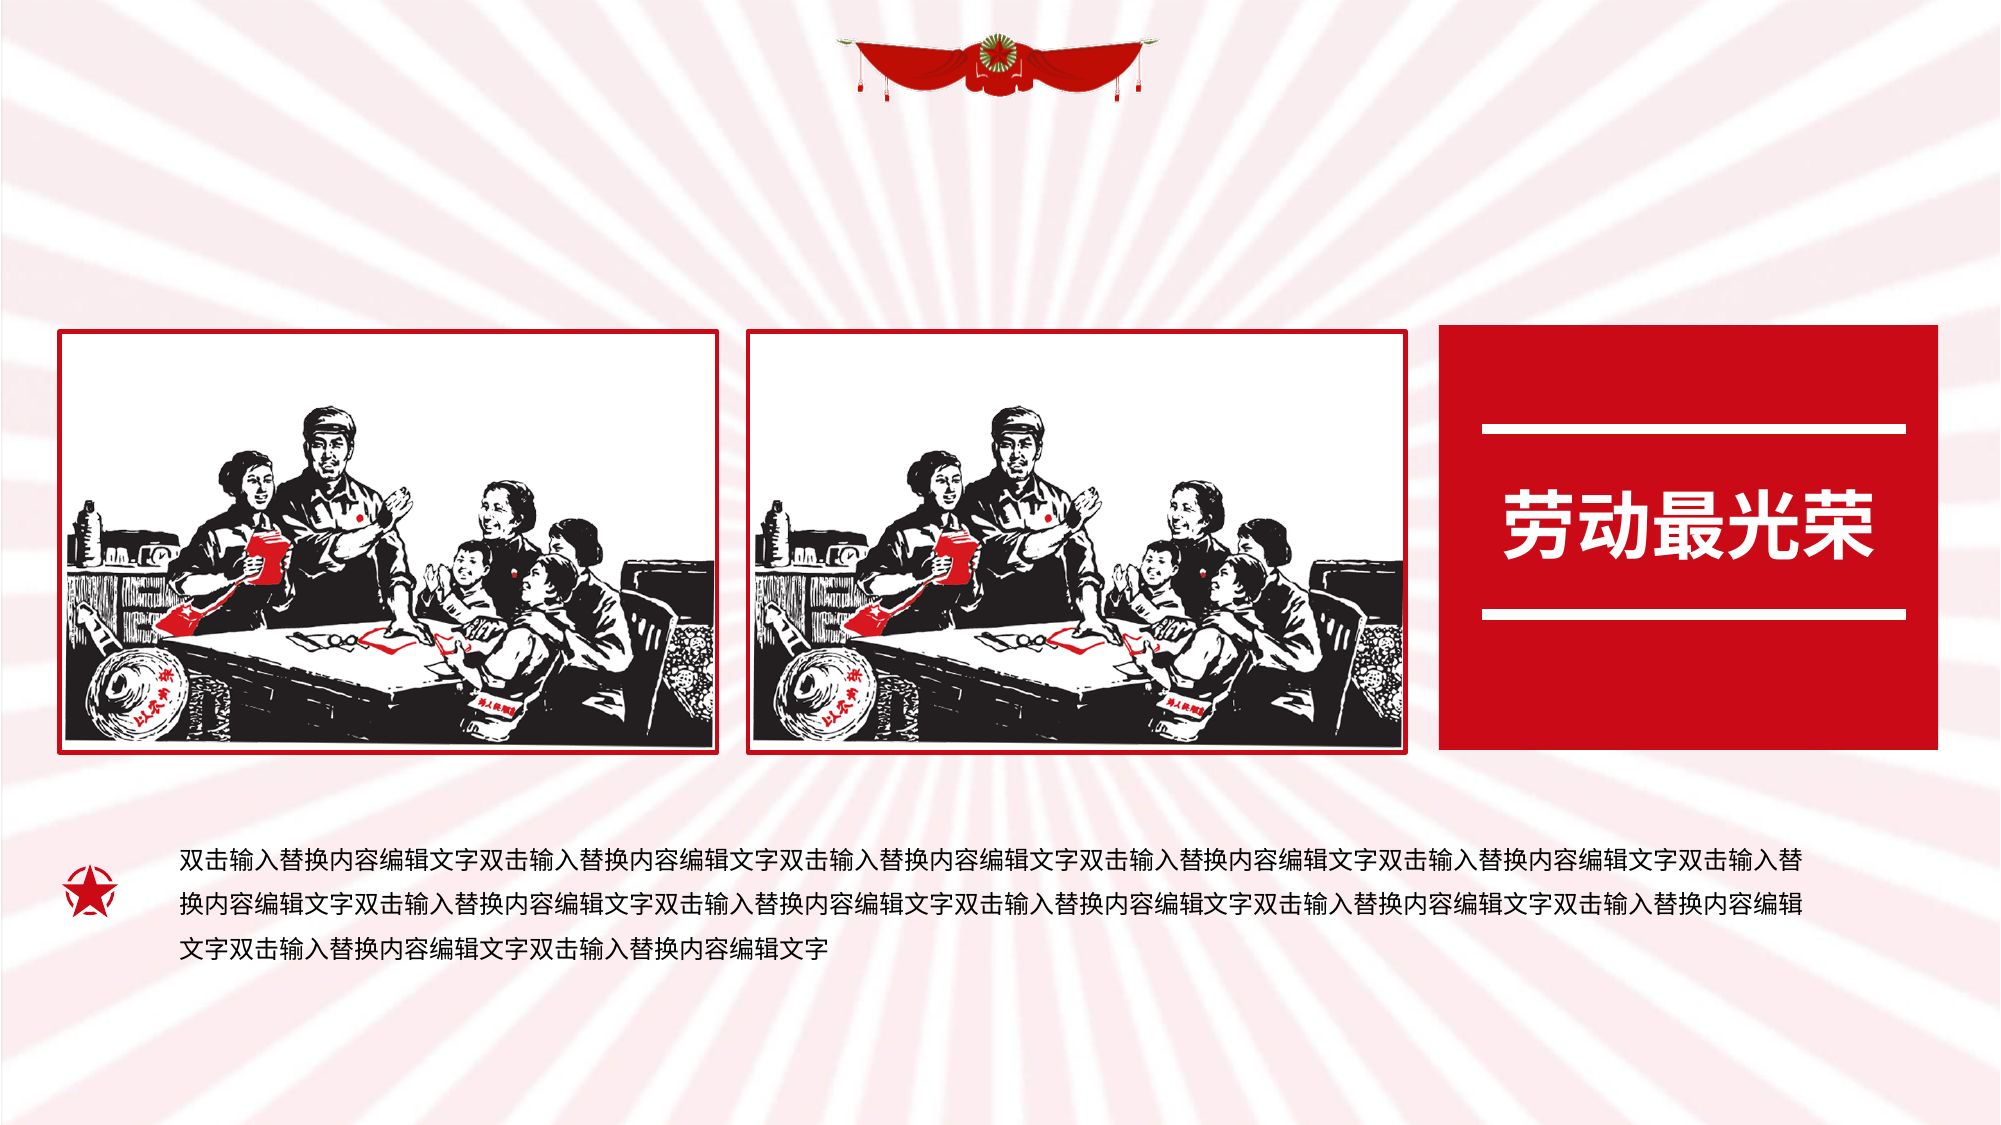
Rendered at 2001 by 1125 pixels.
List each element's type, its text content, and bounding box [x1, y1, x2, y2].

text_box 劳动最光荣 [1438, 483, 1939, 563]
text_box [1438, 563, 1939, 751]
text_box [1482, 424, 1906, 434]
text_box [1482, 609, 1906, 620]
text_box [61, 863, 119, 918]
text_box 双击输入替换内容编辑文字双击输入替换内容编辑文字双击输入替换内容编辑文字双击输入替换内容编辑文字双击输入替换内容编辑文字双击输入替换内容编辑文字双击输入替换内容编辑文字双击输入替换内容编辑文字双击输入替换内容编辑文字双击输入替换内容编辑文字双击输入替换内容编辑文字双击输入替换内容编辑文字双击输入替换内容编辑文字 [164, 821, 1835, 1017]
picture [3, 1, 2000, 1125]
text_box [1438, 324, 1939, 483]
